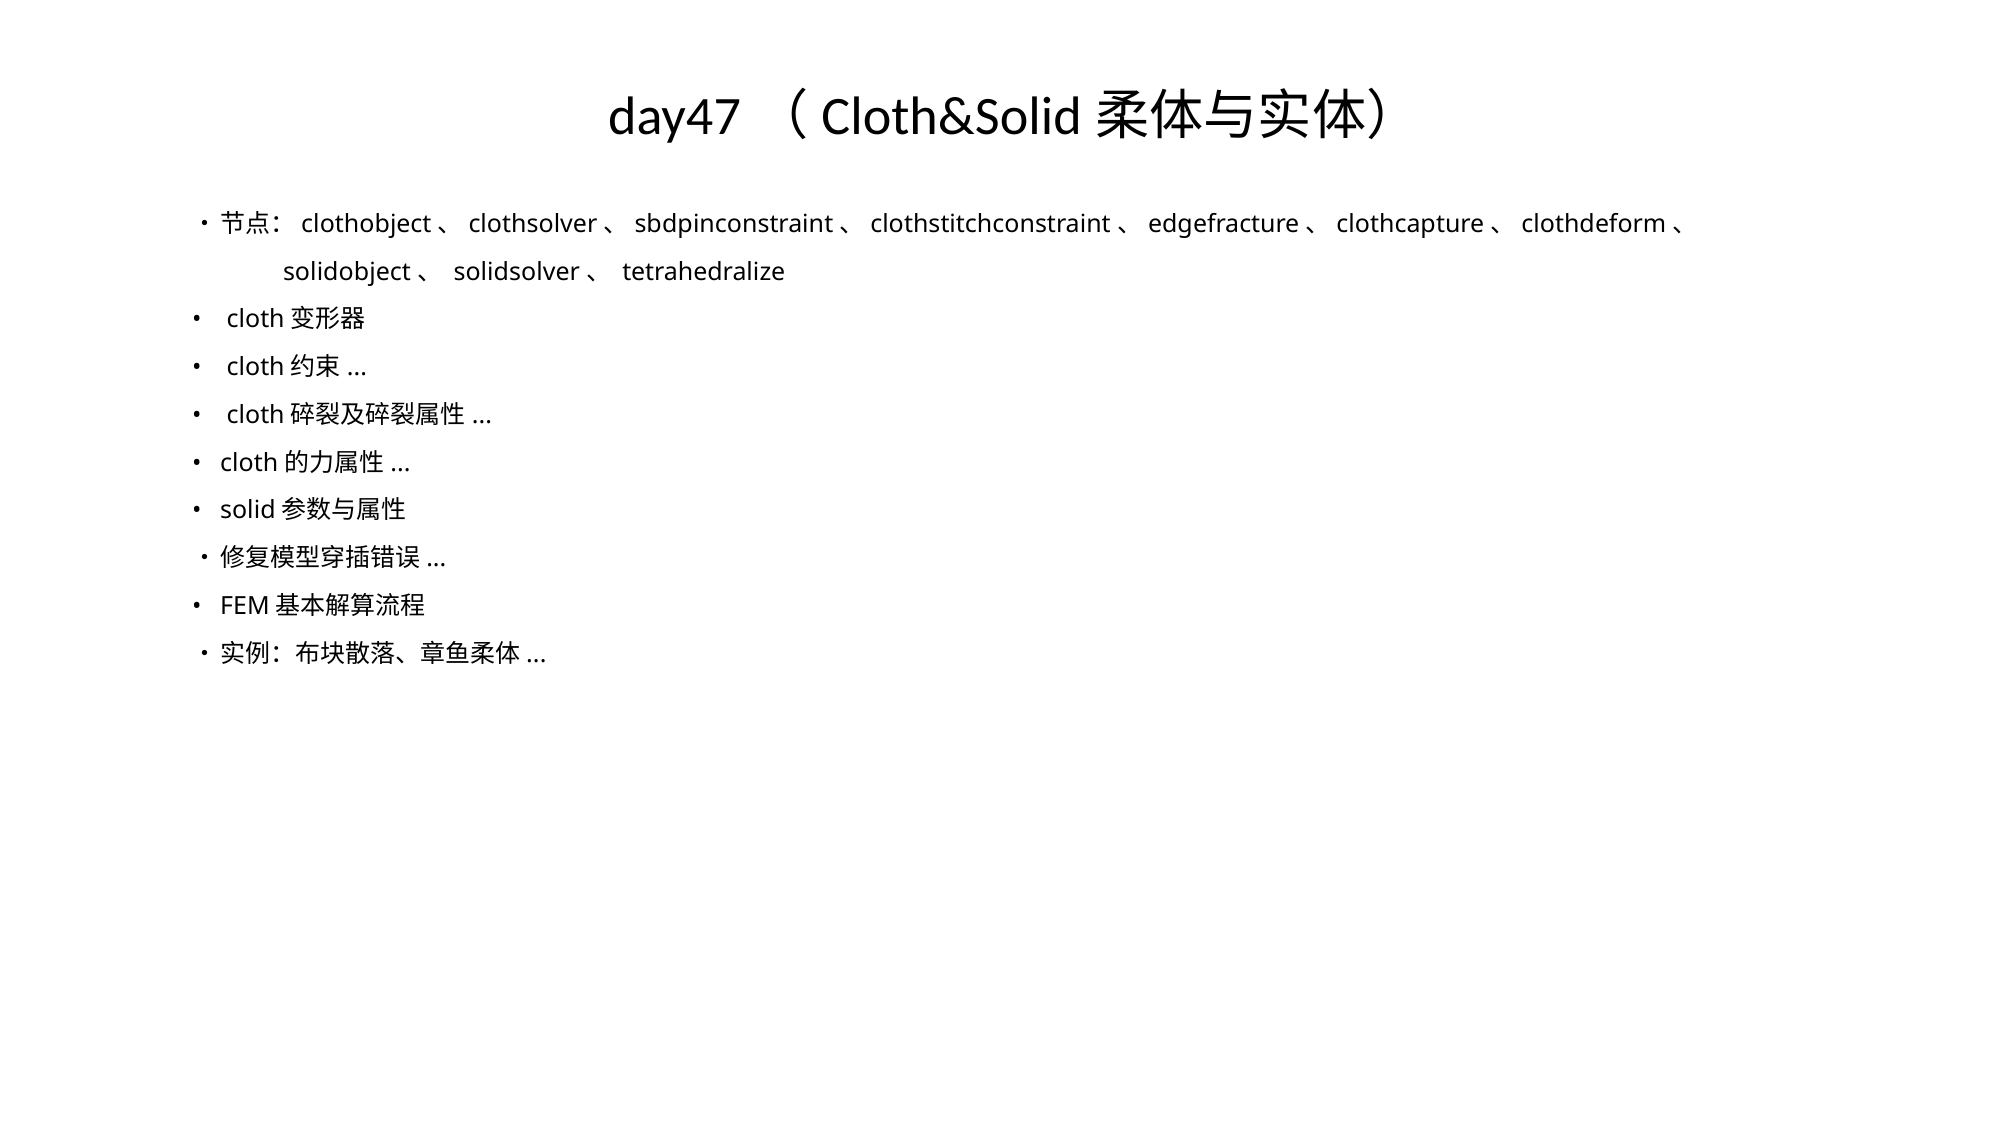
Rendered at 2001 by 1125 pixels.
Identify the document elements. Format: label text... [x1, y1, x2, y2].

subtitle • 节点：clothobject、clothsolver、sbdpinconstraint、clothstitchconstraint、edgefracture、clothcapture、clothdeform、 solidobject、 solidsolver、 tetrahedralize • cloth变形器 • cloth约束... • cloth碎裂及碎裂属性... • cloth的力属性... • solid参数与属性 • 修复模型穿插错误... • FEM基本解算流程 • 实例：布块散落、章鱼柔体... [176, 203, 1815, 903]
title day47（Cloth&Solid柔体与实体） [543, 41, 1486, 154]
